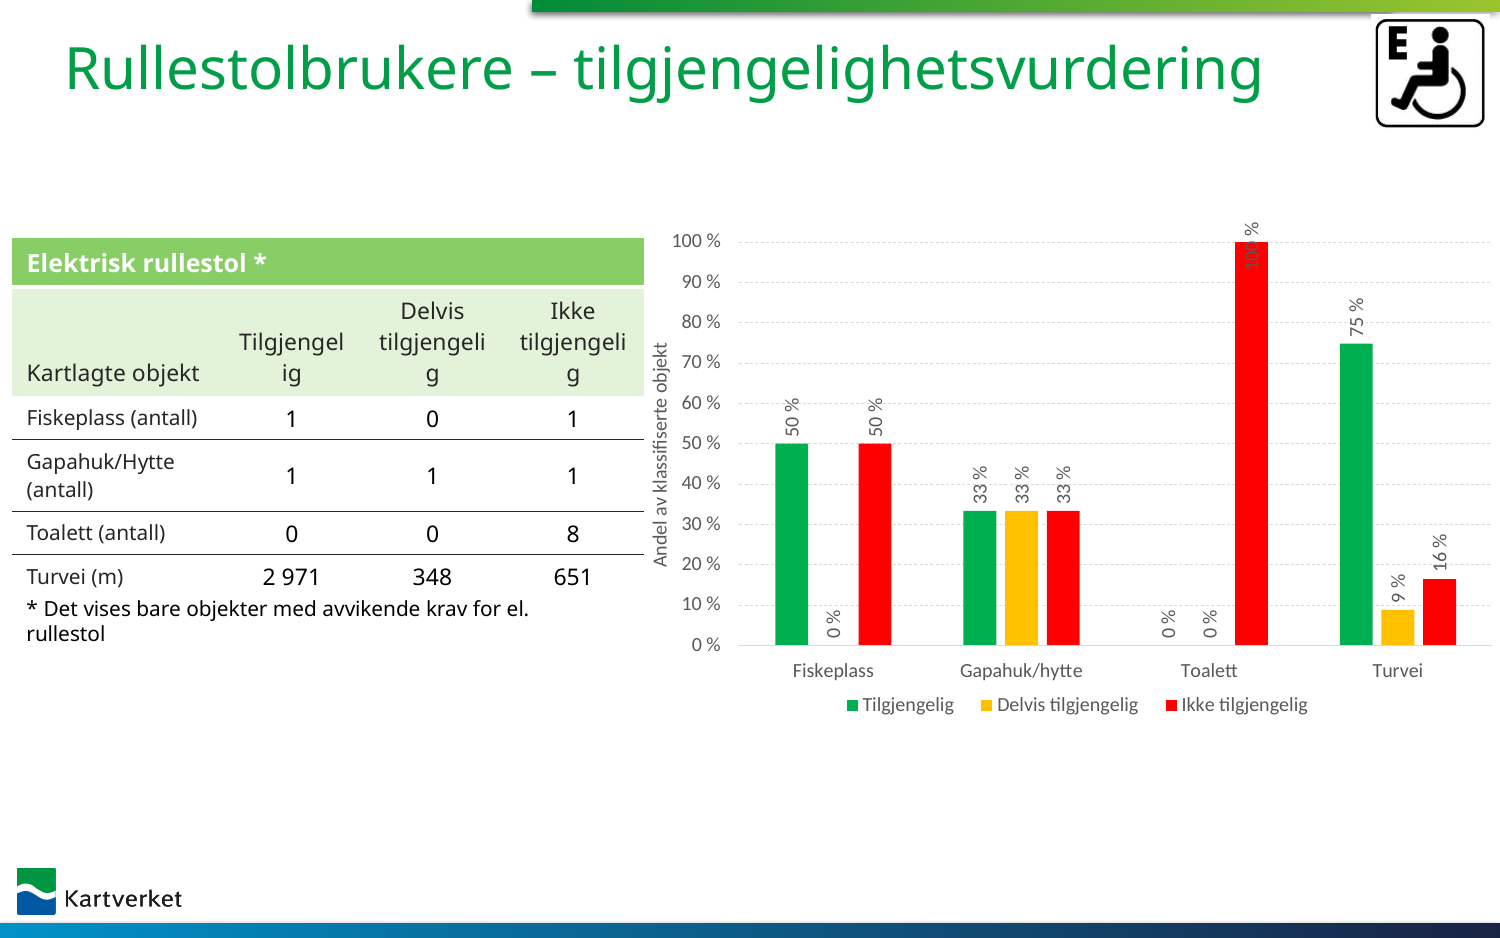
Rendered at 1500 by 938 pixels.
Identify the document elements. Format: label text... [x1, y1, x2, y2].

table_cell 1 [503, 396, 638, 439]
table_cell 348 [362, 555, 503, 588]
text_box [1371, 13, 1491, 133]
table_cell 8 [503, 512, 638, 554]
table_cell Delvis tilgjengelig [362, 289, 503, 396]
picture [643, 218, 1500, 728]
table_cell Kartlagte objekt [12, 289, 222, 396]
table_cell Tilgjengelig [222, 289, 362, 396]
table_cell 0 [362, 396, 503, 439]
table_cell Turvei (m) [12, 555, 222, 588]
table_cell 1 [503, 440, 638, 511]
text_box * Det vises bare objekter med avvikende krav for el. rullestol [11, 588, 597, 653]
table_cell 1 [222, 440, 362, 511]
table_cell 0 [222, 512, 362, 554]
table_cell 1 [362, 440, 503, 511]
table_cell Toalett (antall) [12, 512, 222, 554]
table_cell Gapahuk/Hytte (antall) [12, 440, 222, 511]
table_cell 1 [222, 396, 362, 439]
table_cell 651 [503, 555, 638, 598]
text_box Rullestolbrukere – tilgjengelighetsvurdering [49, 12, 1372, 109]
table_cell Fiskeplass (antall) [12, 396, 222, 439]
table_header Elektrisk rullestol * [12, 238, 638, 285]
table_cell 2 971 [222, 555, 362, 588]
table_cell 0 [362, 512, 503, 554]
table_cell Ikke tilgjengelig [503, 289, 638, 396]
